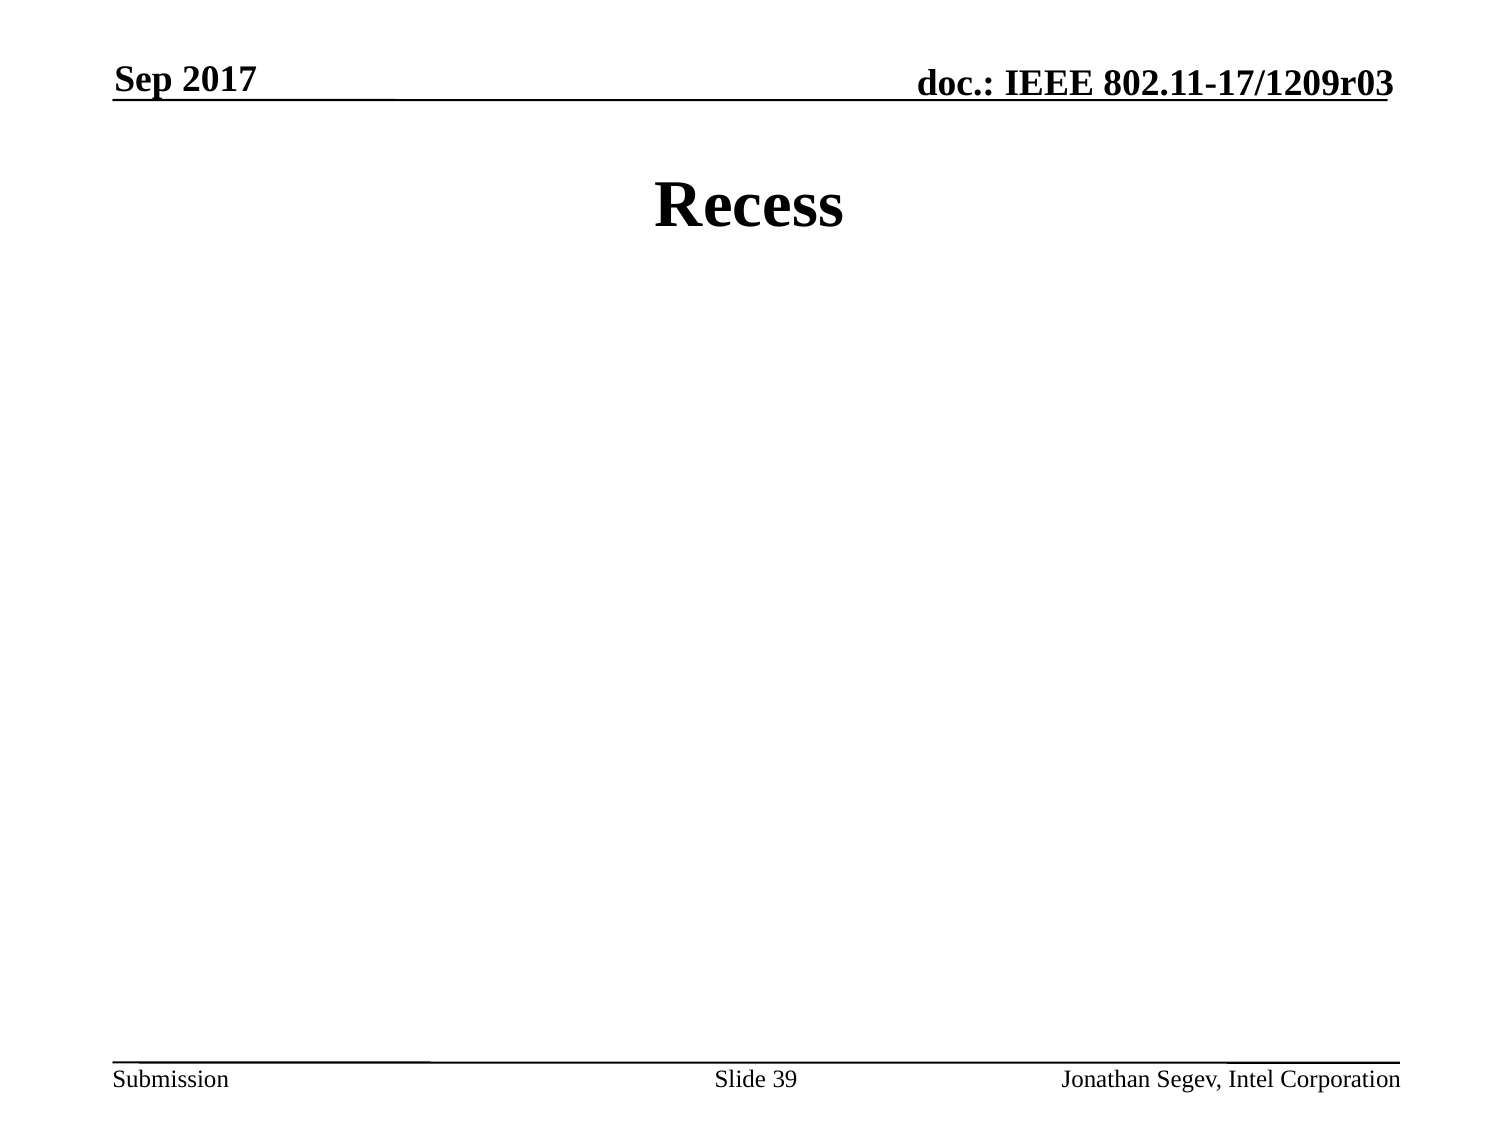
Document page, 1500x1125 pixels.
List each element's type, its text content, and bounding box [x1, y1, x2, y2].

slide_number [114, 54, 423, 100]
title Recess [112, 112, 1388, 288]
slide_number Slide 39 [712, 1061, 800, 1123]
footer Jonathan Segev, Intel Corporation [878, 1061, 1402, 1093]
